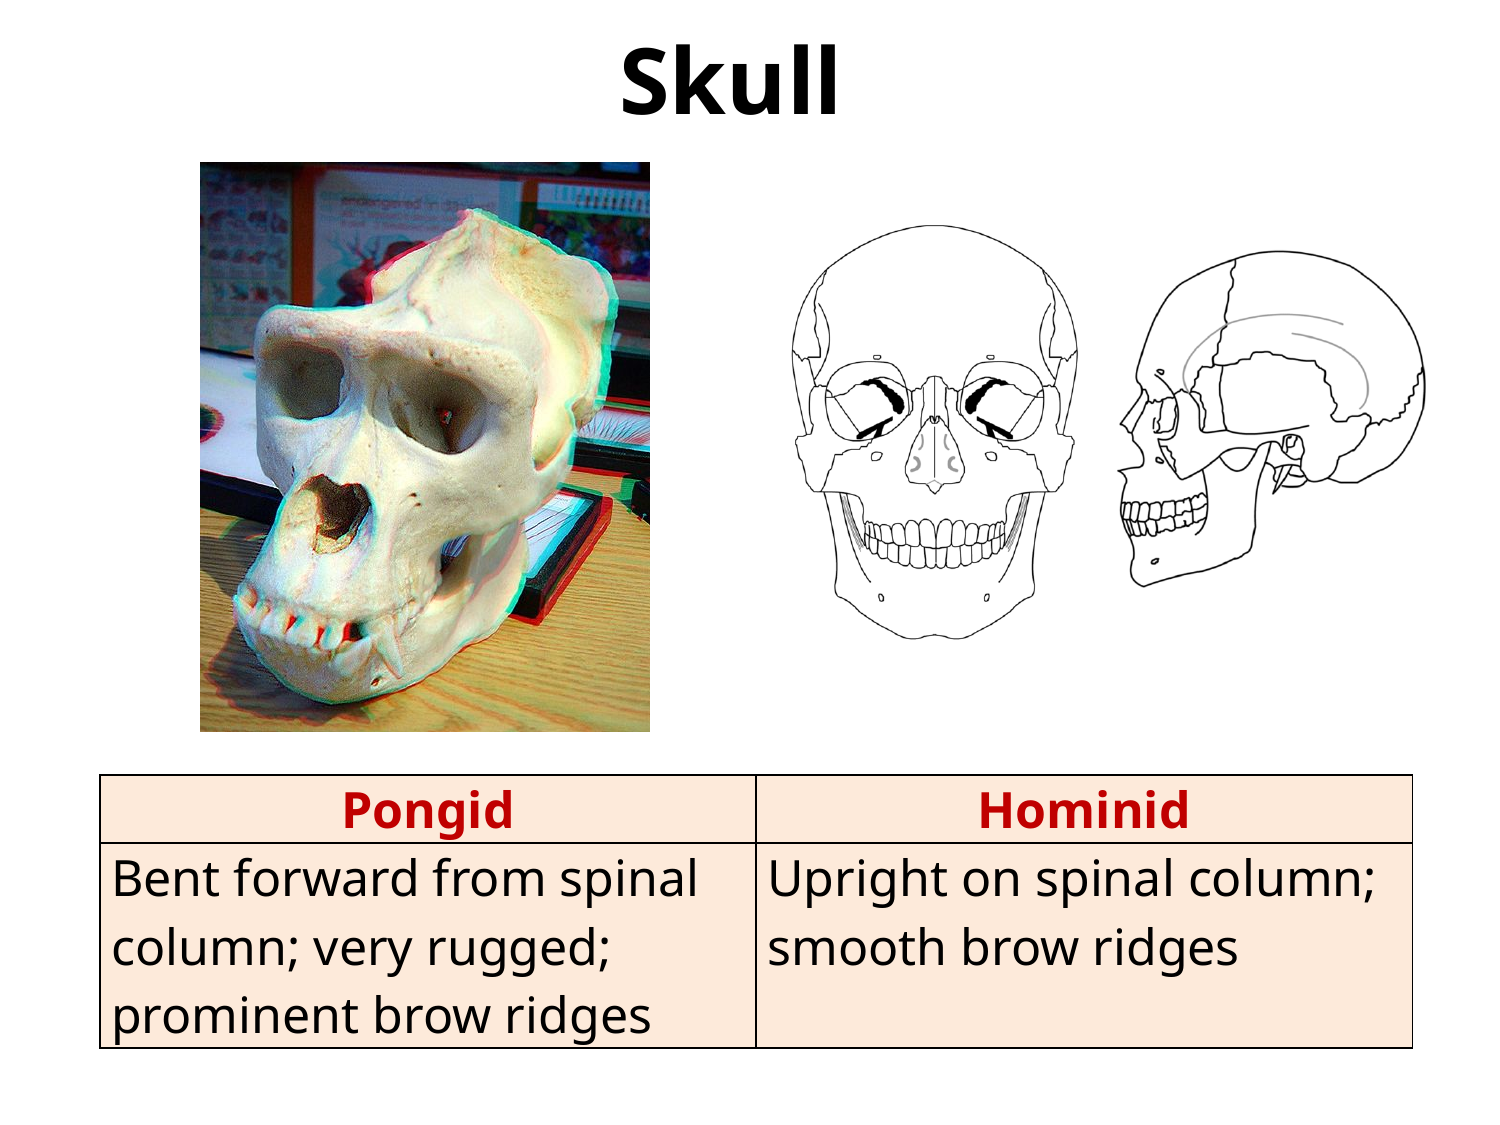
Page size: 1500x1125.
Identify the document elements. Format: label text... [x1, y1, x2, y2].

title Skull [412, 0, 1051, 156]
picture [199, 162, 651, 732]
table_header Hominid [757, 776, 1412, 842]
table_cell Upright on spinal column; smooth brow ridges [757, 844, 1412, 1047]
table_header Pongid [101, 776, 755, 842]
table_cell Bent forward from spinal column; very rugged; prominent brow ridges [101, 844, 755, 1047]
picture [774, 212, 1438, 646]
